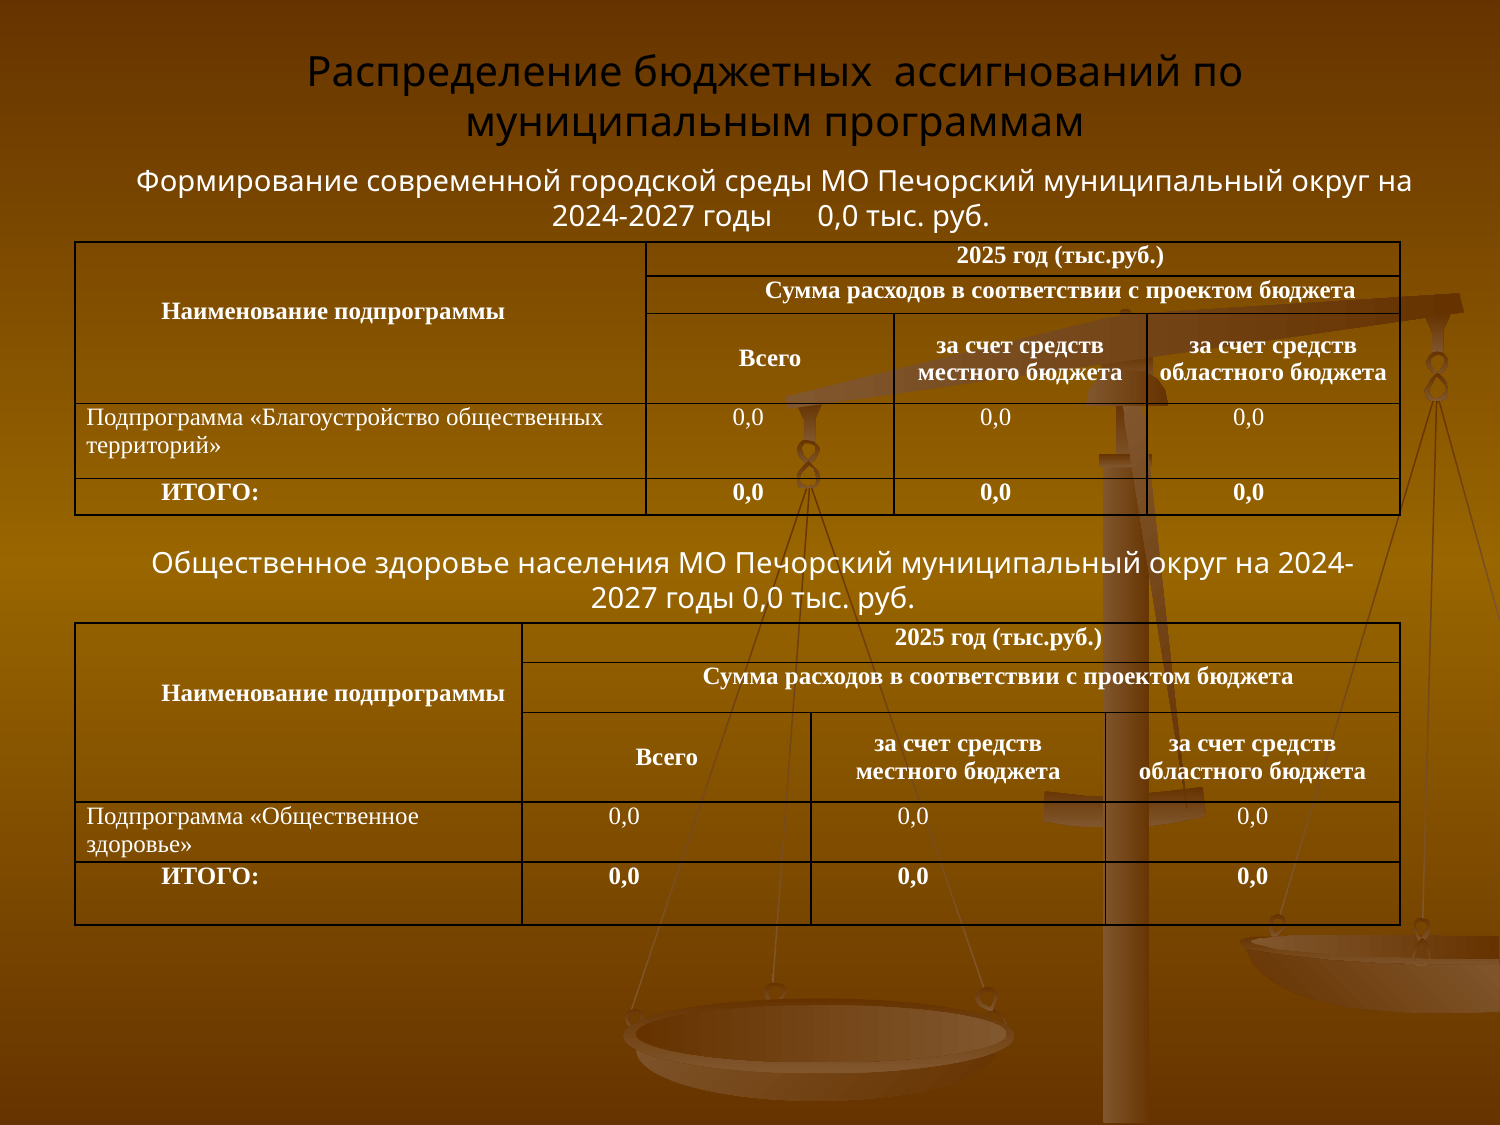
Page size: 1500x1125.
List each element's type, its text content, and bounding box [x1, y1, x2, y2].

table_cell за счет средств местного бюджета [895, 314, 1146, 403]
text_box Общественное здоровье населения МО Печорский муниципальный округ на 2024-2027 годы 0,0 тыс. руб. [106, 537, 1400, 622]
table_cell Всего [523, 713, 810, 801]
table_cell Подпрограмма «Благоустройство общественных территорий» [76, 404, 645, 478]
table_cell 0,0 [1106, 863, 1399, 924]
table_cell Сумма расходов в соответствии с проектом бюджета [523, 663, 1399, 712]
table_cell за счет средств местного бюджета [812, 713, 1105, 801]
table_header Наименование подпрограммы [76, 243, 645, 403]
table_cell 0,0 [895, 404, 1146, 478]
text_box Распределение бюджетных ассигнований по муниципальным программам [262, 37, 1288, 153]
table_header 2025 год (тыс.руб.) [647, 243, 1399, 275]
table_cell 0,0 [1148, 479, 1399, 514]
table_cell за счет средств областного бюджета [1106, 713, 1399, 801]
table_cell 0,0 [812, 863, 1105, 924]
text_box Формирование современной городской среды МО Печорский муниципальный округ на 2024-2027 годы 0,0 тыс. руб. [106, 154, 1444, 240]
table_cell Всего [647, 314, 893, 403]
table_cell 0,0 [523, 803, 810, 861]
table_cell Подпрограмма «Общественное здоровье» [76, 803, 521, 861]
table_cell 0,0 [1106, 803, 1399, 861]
table_cell Сумма расходов в соответствии с проектом бюджета [647, 277, 1399, 313]
table_cell 0,0 [1148, 404, 1399, 478]
table_cell за счет средств областного бюджета [1148, 314, 1399, 403]
table_cell 0,0 [812, 803, 1105, 861]
table_header Наименование подпрограммы [76, 624, 521, 801]
table_cell 0,0 [523, 863, 810, 924]
table_cell ИТОГО: [76, 479, 645, 514]
table_header 2025 год (тыс.руб.) [523, 624, 1399, 662]
table_cell ИТОГО: [76, 863, 521, 924]
table_cell 0,0 [647, 404, 893, 478]
table_cell 0,0 [895, 479, 1146, 514]
table_cell 0,0 [647, 479, 893, 514]
